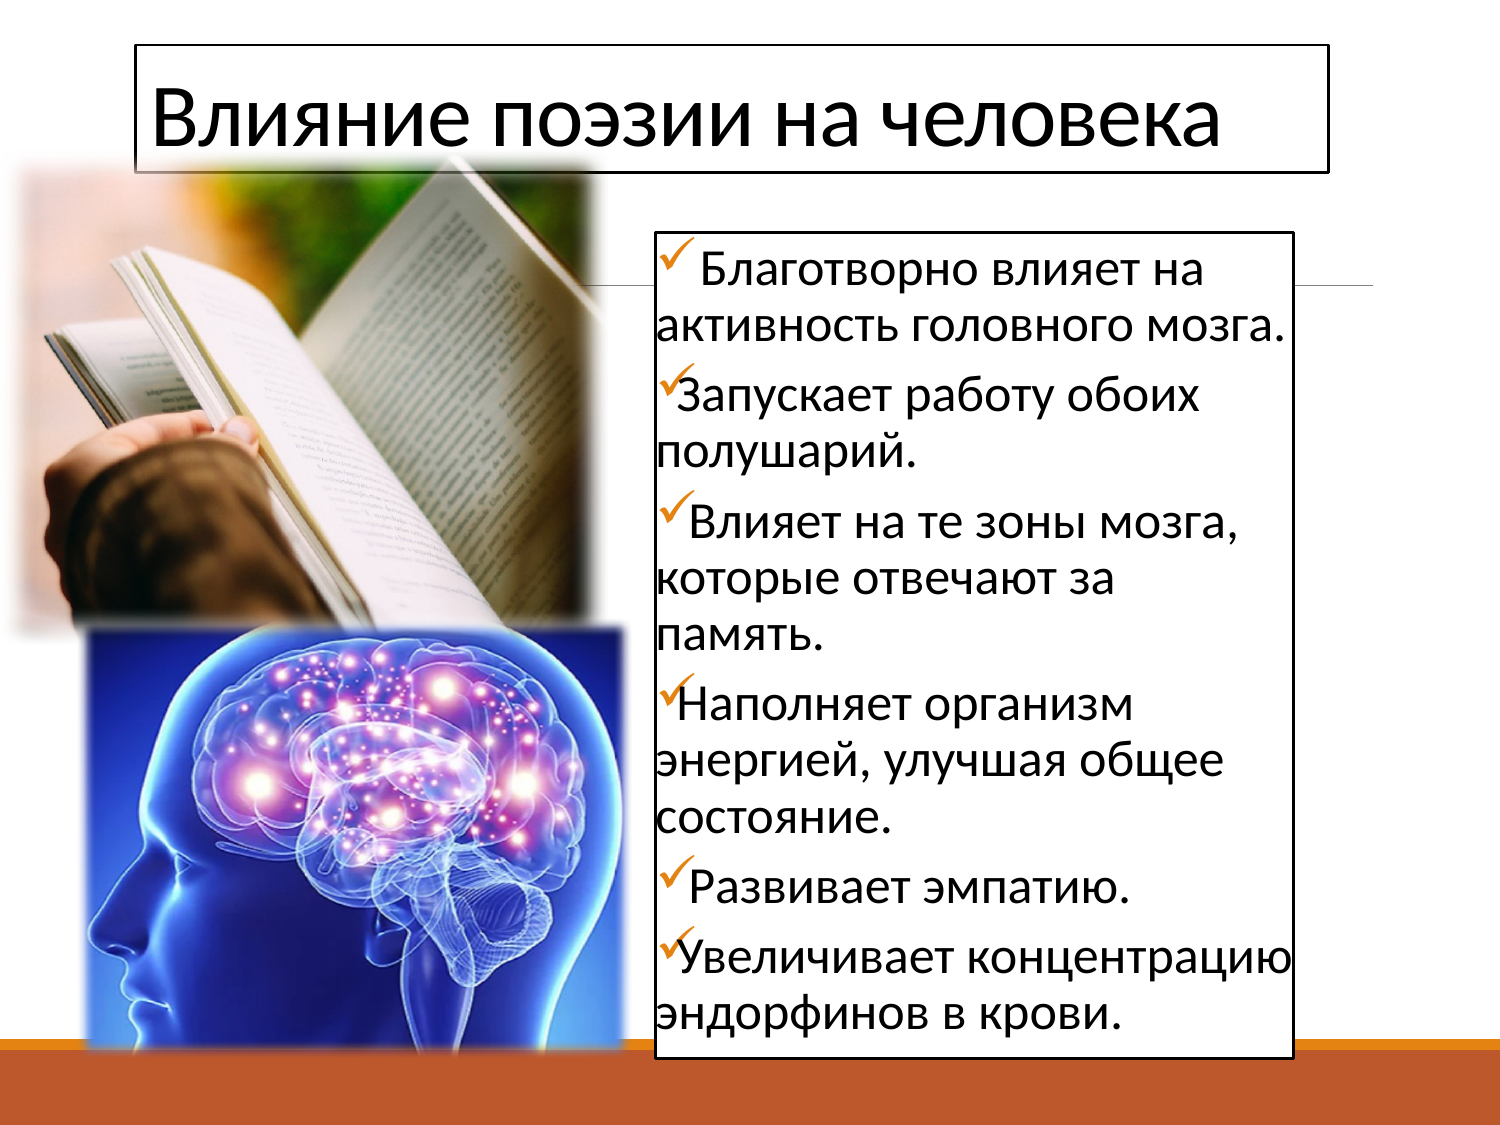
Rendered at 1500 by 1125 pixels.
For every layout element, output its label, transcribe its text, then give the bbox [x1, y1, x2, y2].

title Влияние поэзии на человека [134, 44, 1330, 174]
picture [0, 148, 633, 1060]
list Благотворно влияет на активность головного мозга. Запускает работу обоих полушарий. Влияет на те зоны мозга, которые отвечают за память. Наполняет организм энергией, улучшая общее состояние. Развивает эмпатию. Увеличивает концентрацию эндорфинов в крови. [654, 231, 1295, 1060]
